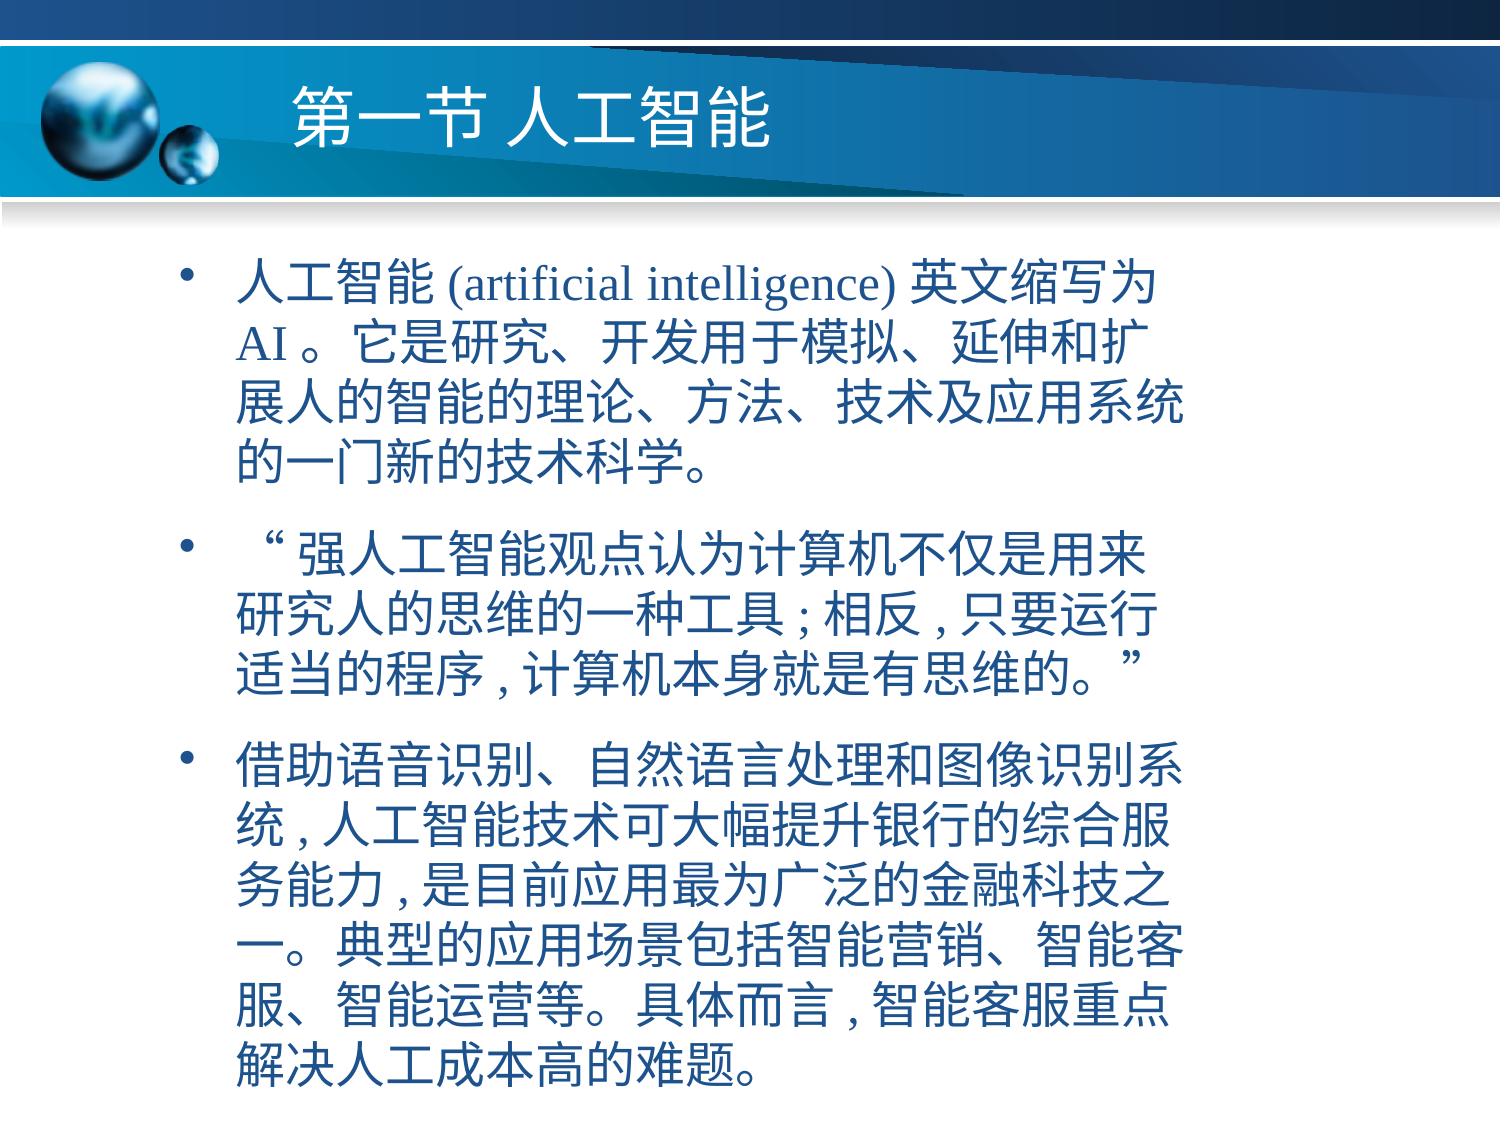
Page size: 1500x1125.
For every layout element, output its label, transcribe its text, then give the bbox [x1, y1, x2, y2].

text_box 人工智能(artificial intelligence)英文缩写为AI。它是研究、开发用于模拟、延伸和扩展人的智能的理论、方法、技术及应用系统的一门新的技术科学。 [164, 242, 1203, 498]
text_box 借助语音识别、自然语言处理和图像识别系统,人工智能技术可大幅提升银行的综合服务能力,是目前应用最为广泛的金融科技之一。典型的应用场景包括智能营销、智能客服、智能运营等。具体而言,智能客服重点解决人工成本高的难题。 [164, 725, 1203, 1101]
text_box “强人工智能观点认为计算机不仅是用来研究人的思维的一种工具;相反,只要运行适当的程序,计算机本身就是有思维的。” [164, 514, 1203, 710]
picture [160, 126, 218, 184]
picture [42, 63, 159, 180]
title 第一节 人工智能 [274, 44, 1363, 188]
